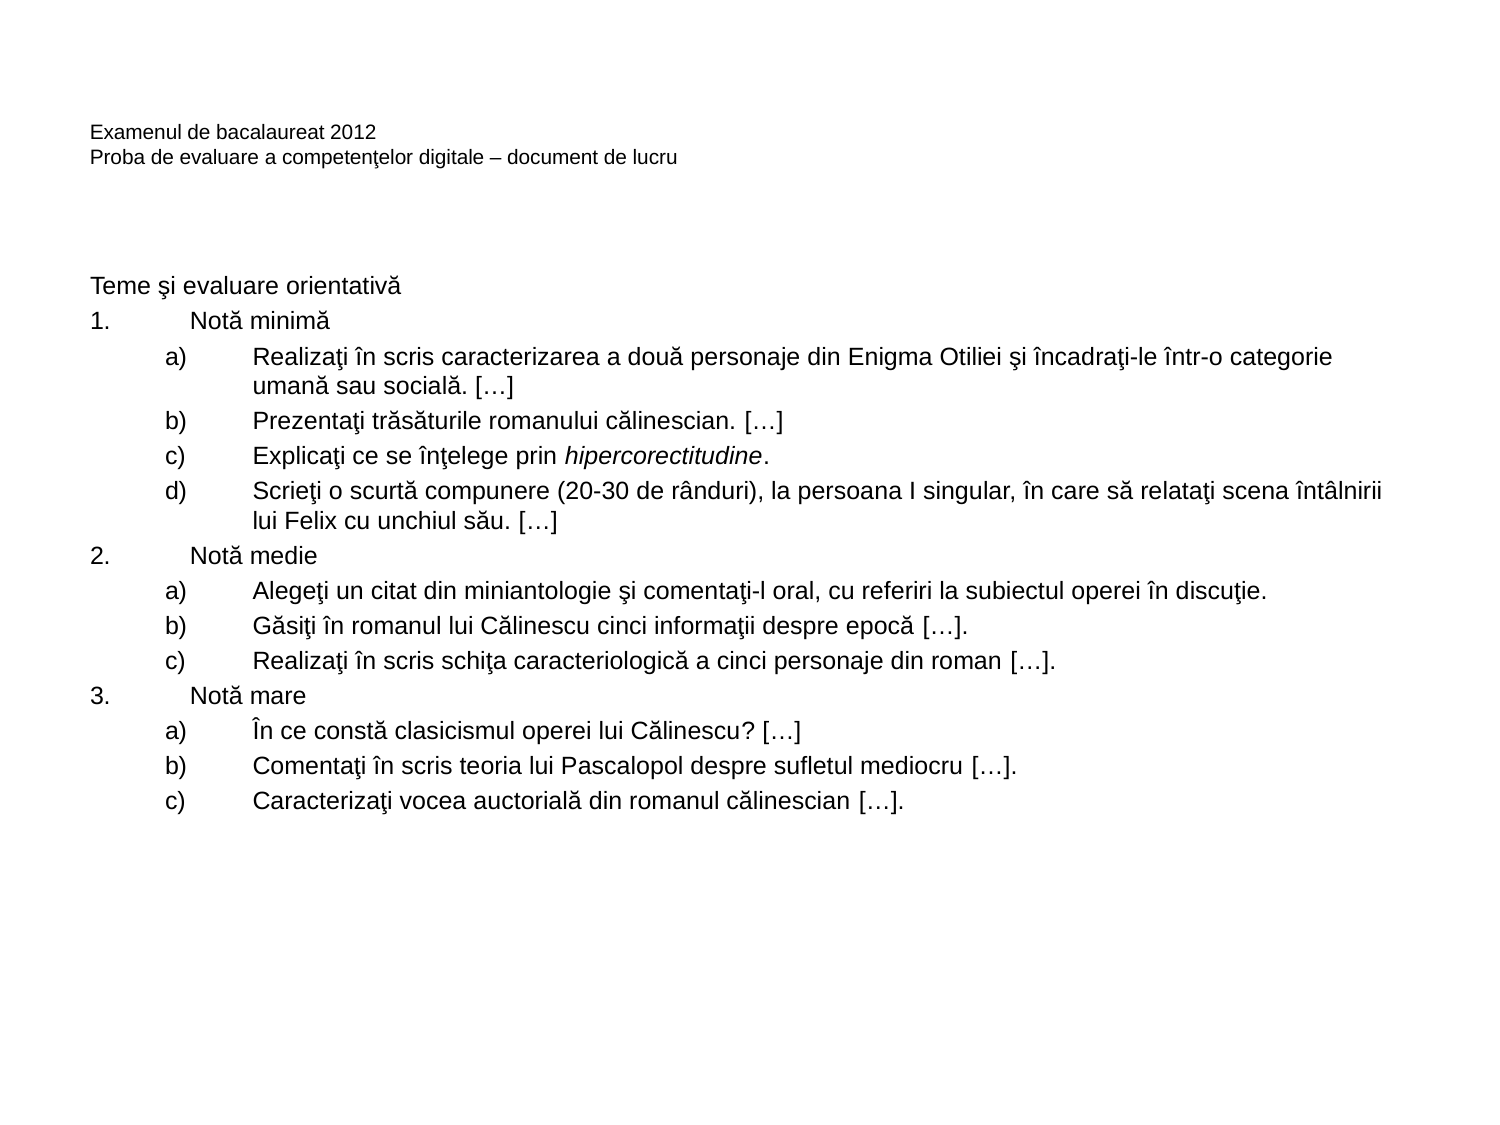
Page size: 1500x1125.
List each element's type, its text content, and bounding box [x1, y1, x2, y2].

text_box Examenul de bacalaureat 2012 Proba de evaluare a competenţelor digitale – document de lucru [74, 50, 1425, 238]
list Teme şi evaluare orientativă Notă minimă Realizaţi în scris caracterizarea a două personaje din Enigma Otiliei şi încadraţi-le într-o categorie umană sau socială. […] Prezentaţi trăsăturile romanului călinescian. […] Explicaţi ce se înţelege prin hipercorectitudine. Scrieţi o scurtă compunere (20-30 de rânduri), la persoana I singular, în care să relataţi scena întâlnirii lui Felix cu unchiul său. […] Notă medie Alegeţi un citat din miniantologie şi comentaţi-l oral, cu referiri la subiectul operei în discuţie. Găsiţi în romanul lui Călinescu cinci informaţii despre epocă […]. Realizaţi în scris schiţa caracteriologică a cinci personaje din roman […]. Notă mare În ce constă clasicismul operei lui Călinescu? […] Comentaţi în scris teoria lui Pascalopol despre sufletul mediocru […]. Caracterizaţi vocea auctorială din romanul călinescian […]. [74, 262, 1426, 1076]
